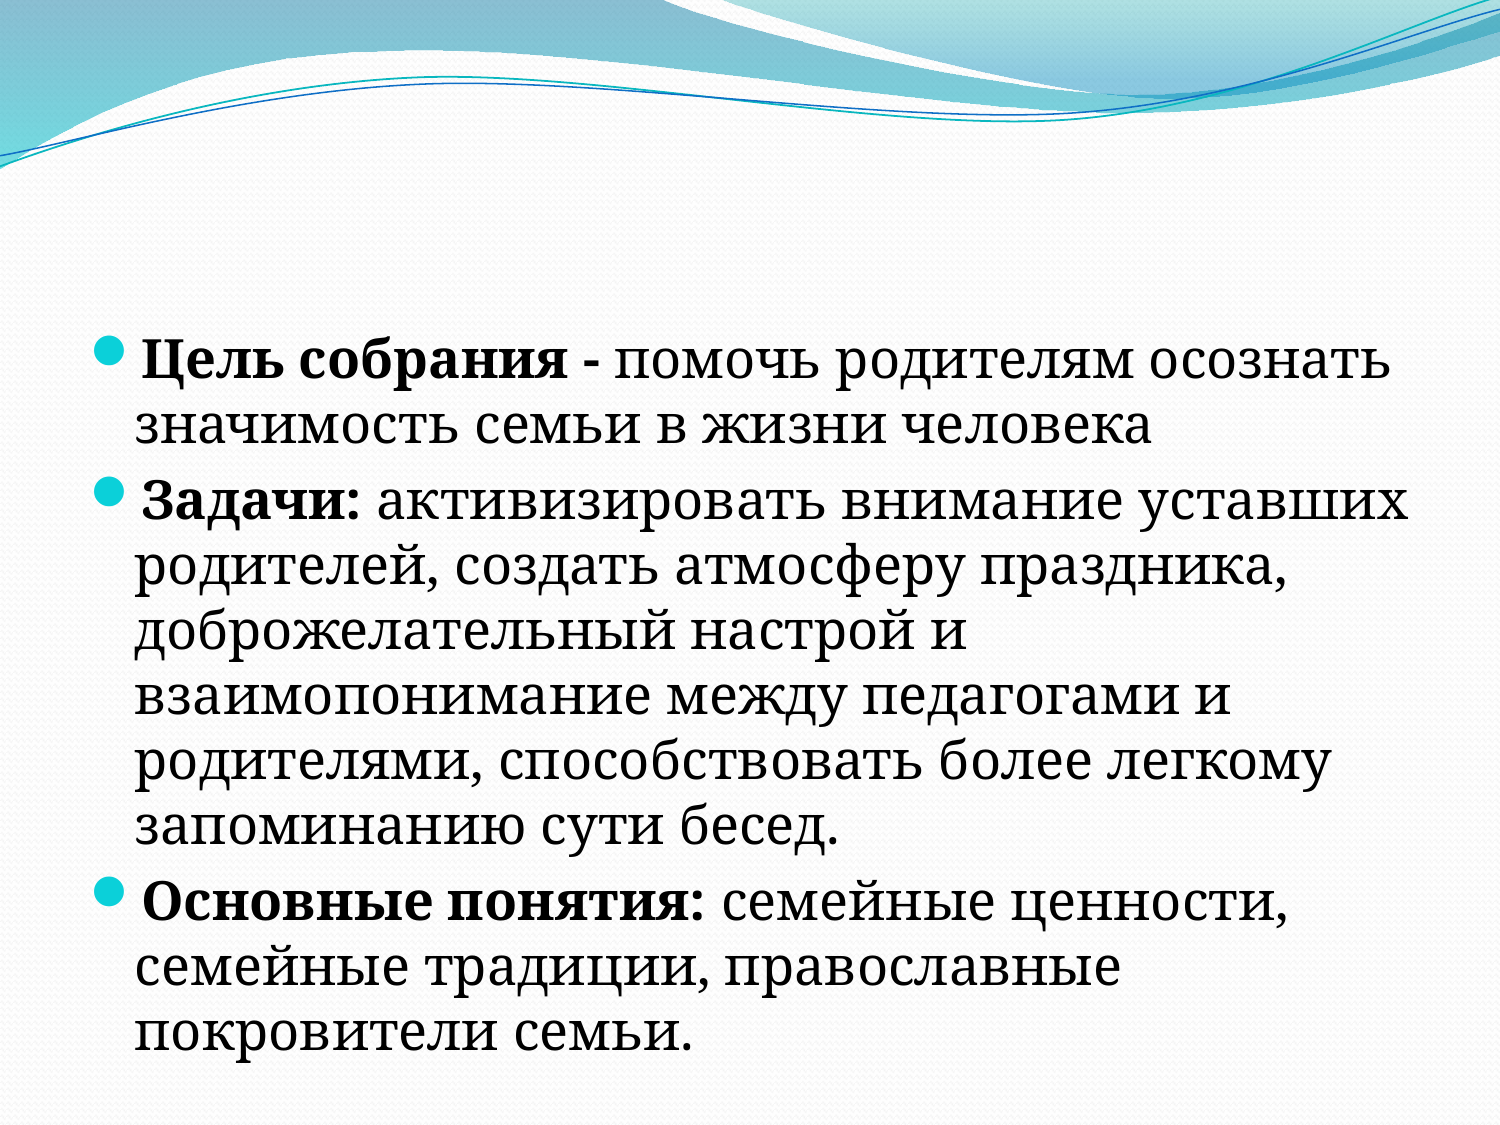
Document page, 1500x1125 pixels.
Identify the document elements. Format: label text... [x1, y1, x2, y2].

list Цель собрания - помочь родителям осознать значимость семьи в жизни человека Задачи: активизировать внимание уставших родителей, создать атмосферу праздника, доброжелательный настрой и взаимопонимание между педагогами и родителями, способствовать более легкому запоминанию сути бесед. Основные понятия: семейные ценности, семейные традиции, православные покровители семьи. [75, 317, 1425, 1038]
